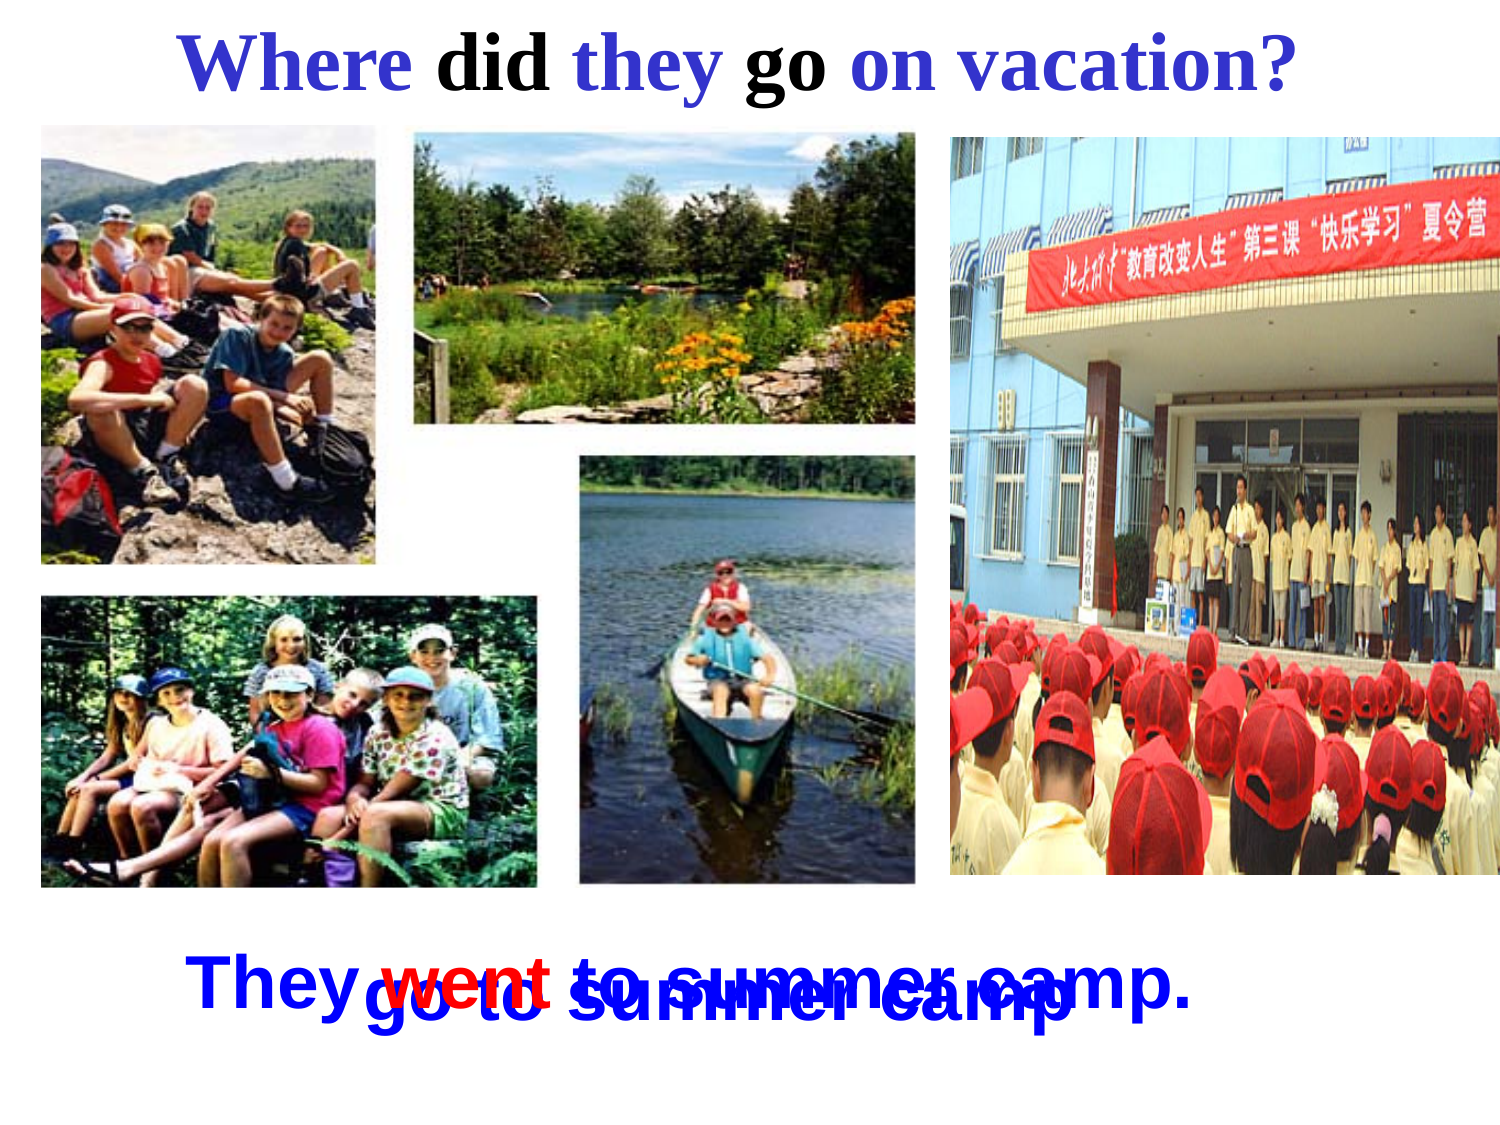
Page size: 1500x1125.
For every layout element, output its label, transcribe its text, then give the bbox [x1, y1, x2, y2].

text_box Where did they go on vacation? [160, 0, 1316, 115]
picture [40, 125, 917, 889]
text_box go to summer camp [348, 928, 1353, 1059]
picture [949, 136, 1500, 875]
text_box They went to summer camp. [171, 916, 1270, 1047]
